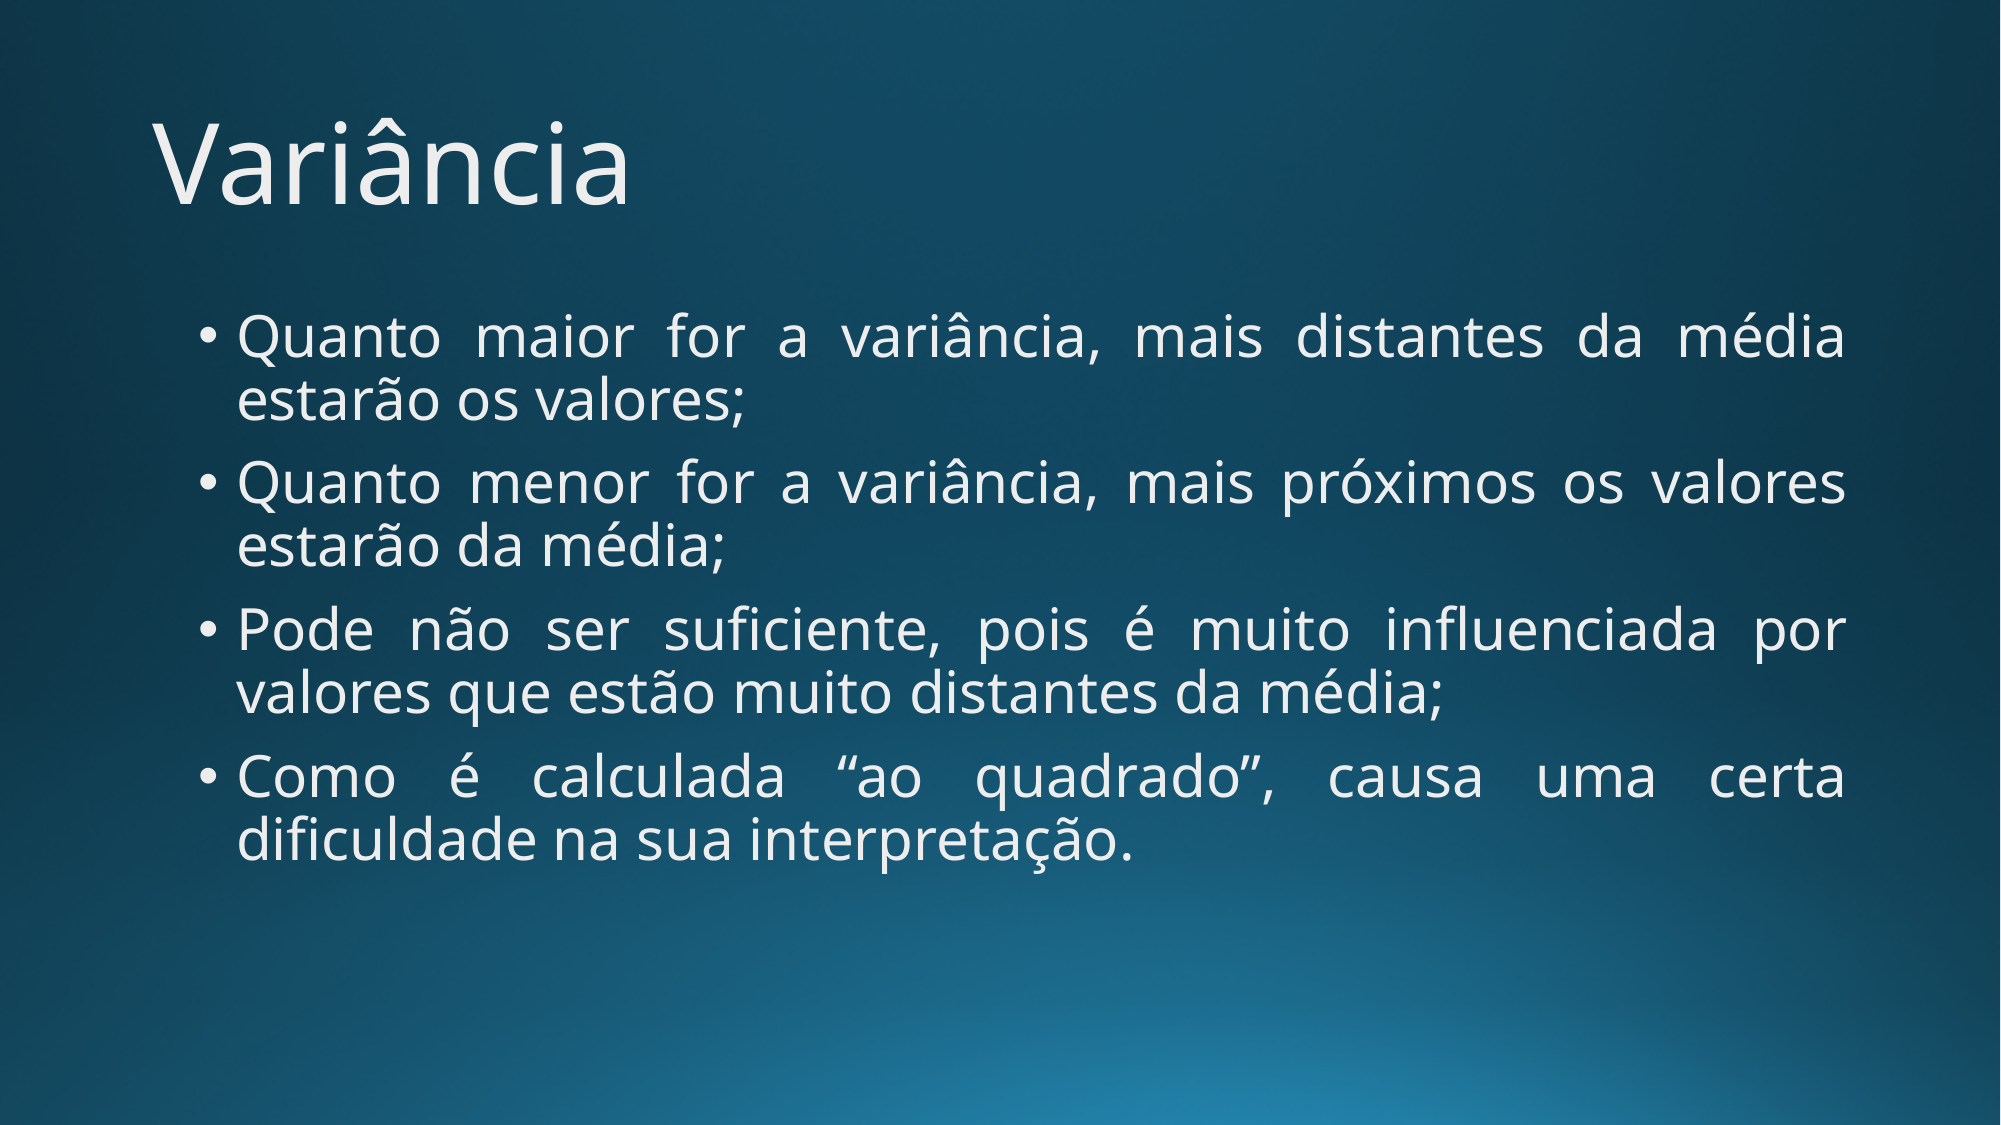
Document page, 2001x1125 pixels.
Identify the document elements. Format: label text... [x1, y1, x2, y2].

picture [0, 0, 2001, 1125]
text_box Variância [137, 59, 1863, 278]
text_box Quanto maior for a variância, mais distantes da média estarão os valores; Quanto menor for a variância, mais próximos os valores estarão da média; Pode não ser suficiente, pois é muito influenciada por valores que estão muito distantes da média; Como é calculada “ao quadrado”, causa uma certa dificuldade na sua interpretação. [183, 299, 1863, 906]
